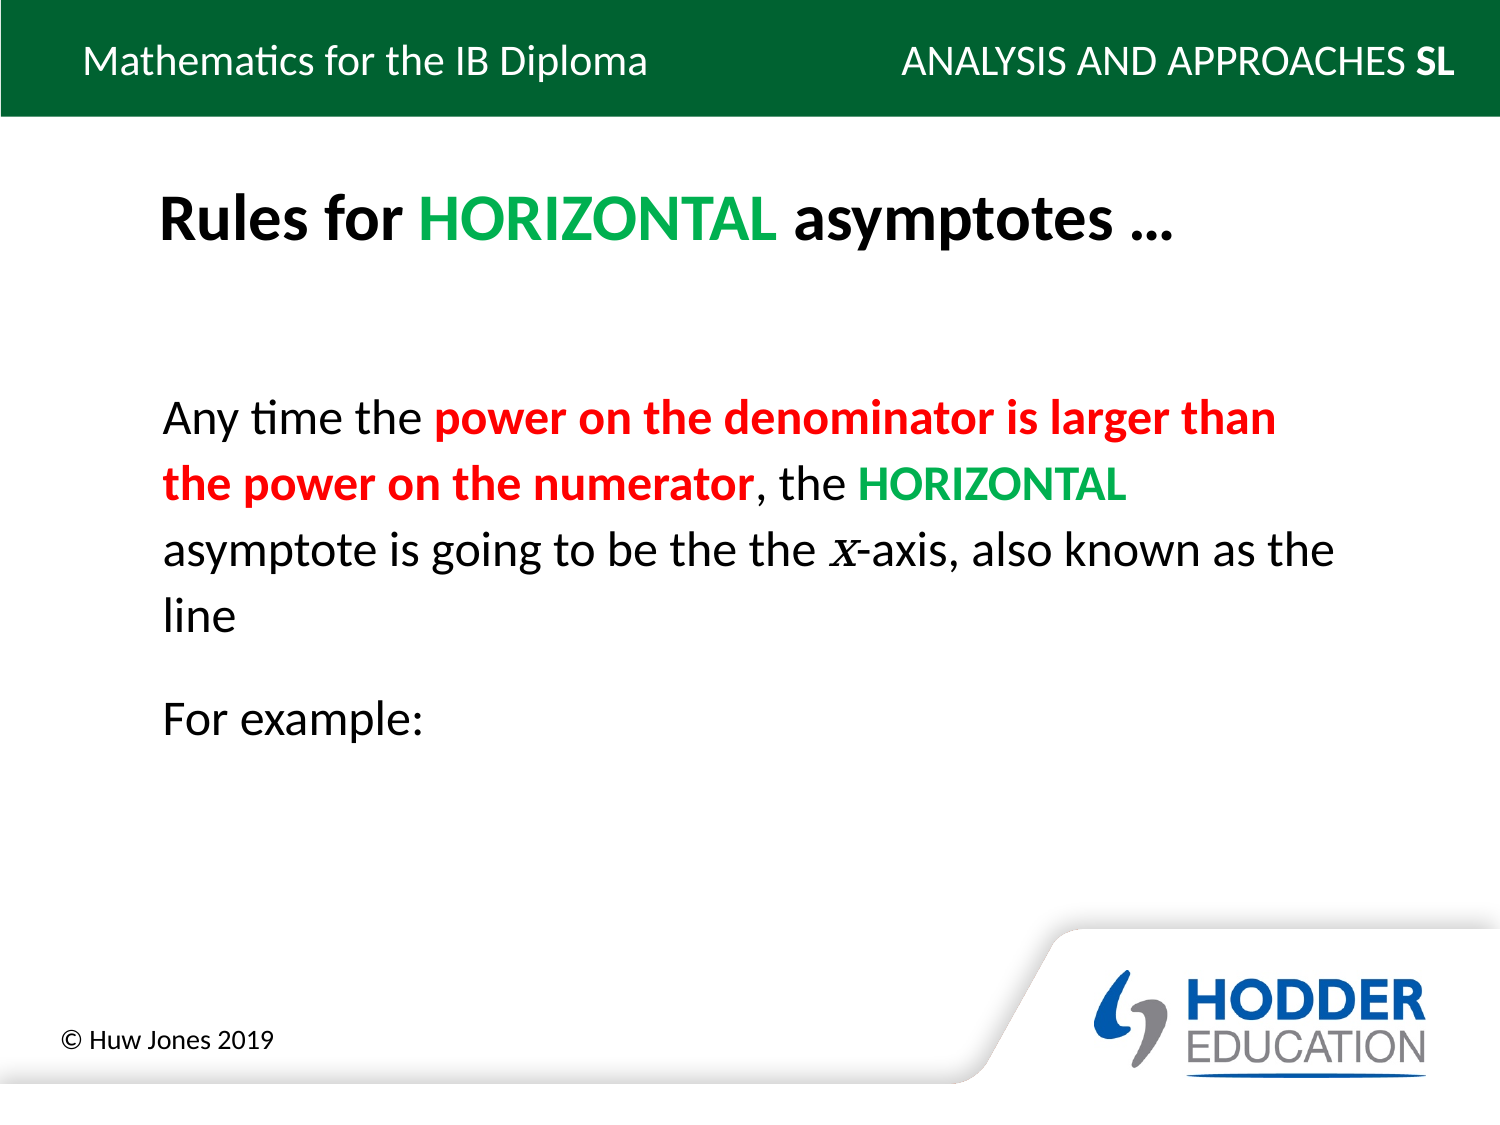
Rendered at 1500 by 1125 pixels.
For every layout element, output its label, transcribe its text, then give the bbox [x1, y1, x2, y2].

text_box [0, 893, 1500, 1125]
text_box Mathematics for the IB Diploma ANALYSIS AND APPROACHES SL [0, 0, 1500, 118]
text_box Rules for HORIZONTAL asymptotes … [144, 166, 1192, 262]
